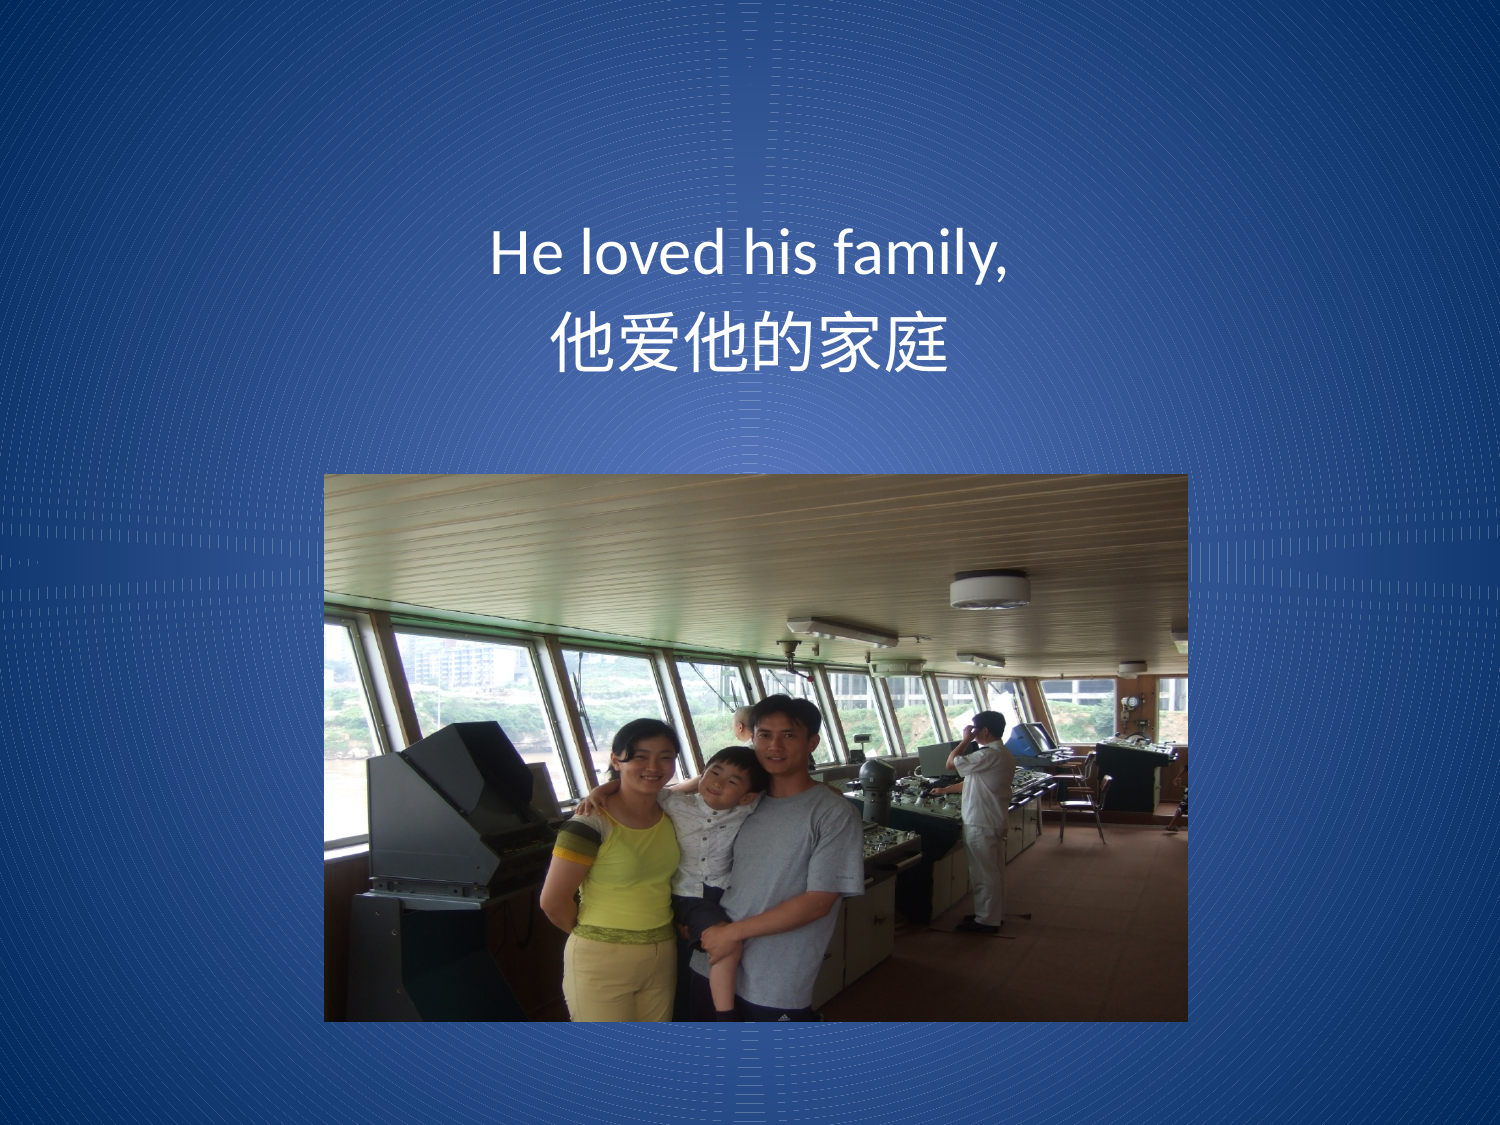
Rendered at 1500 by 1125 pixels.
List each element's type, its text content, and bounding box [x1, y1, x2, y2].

list He loved his family, 他爱他的家庭 [74, 199, 1426, 943]
picture [324, 474, 1188, 1022]
